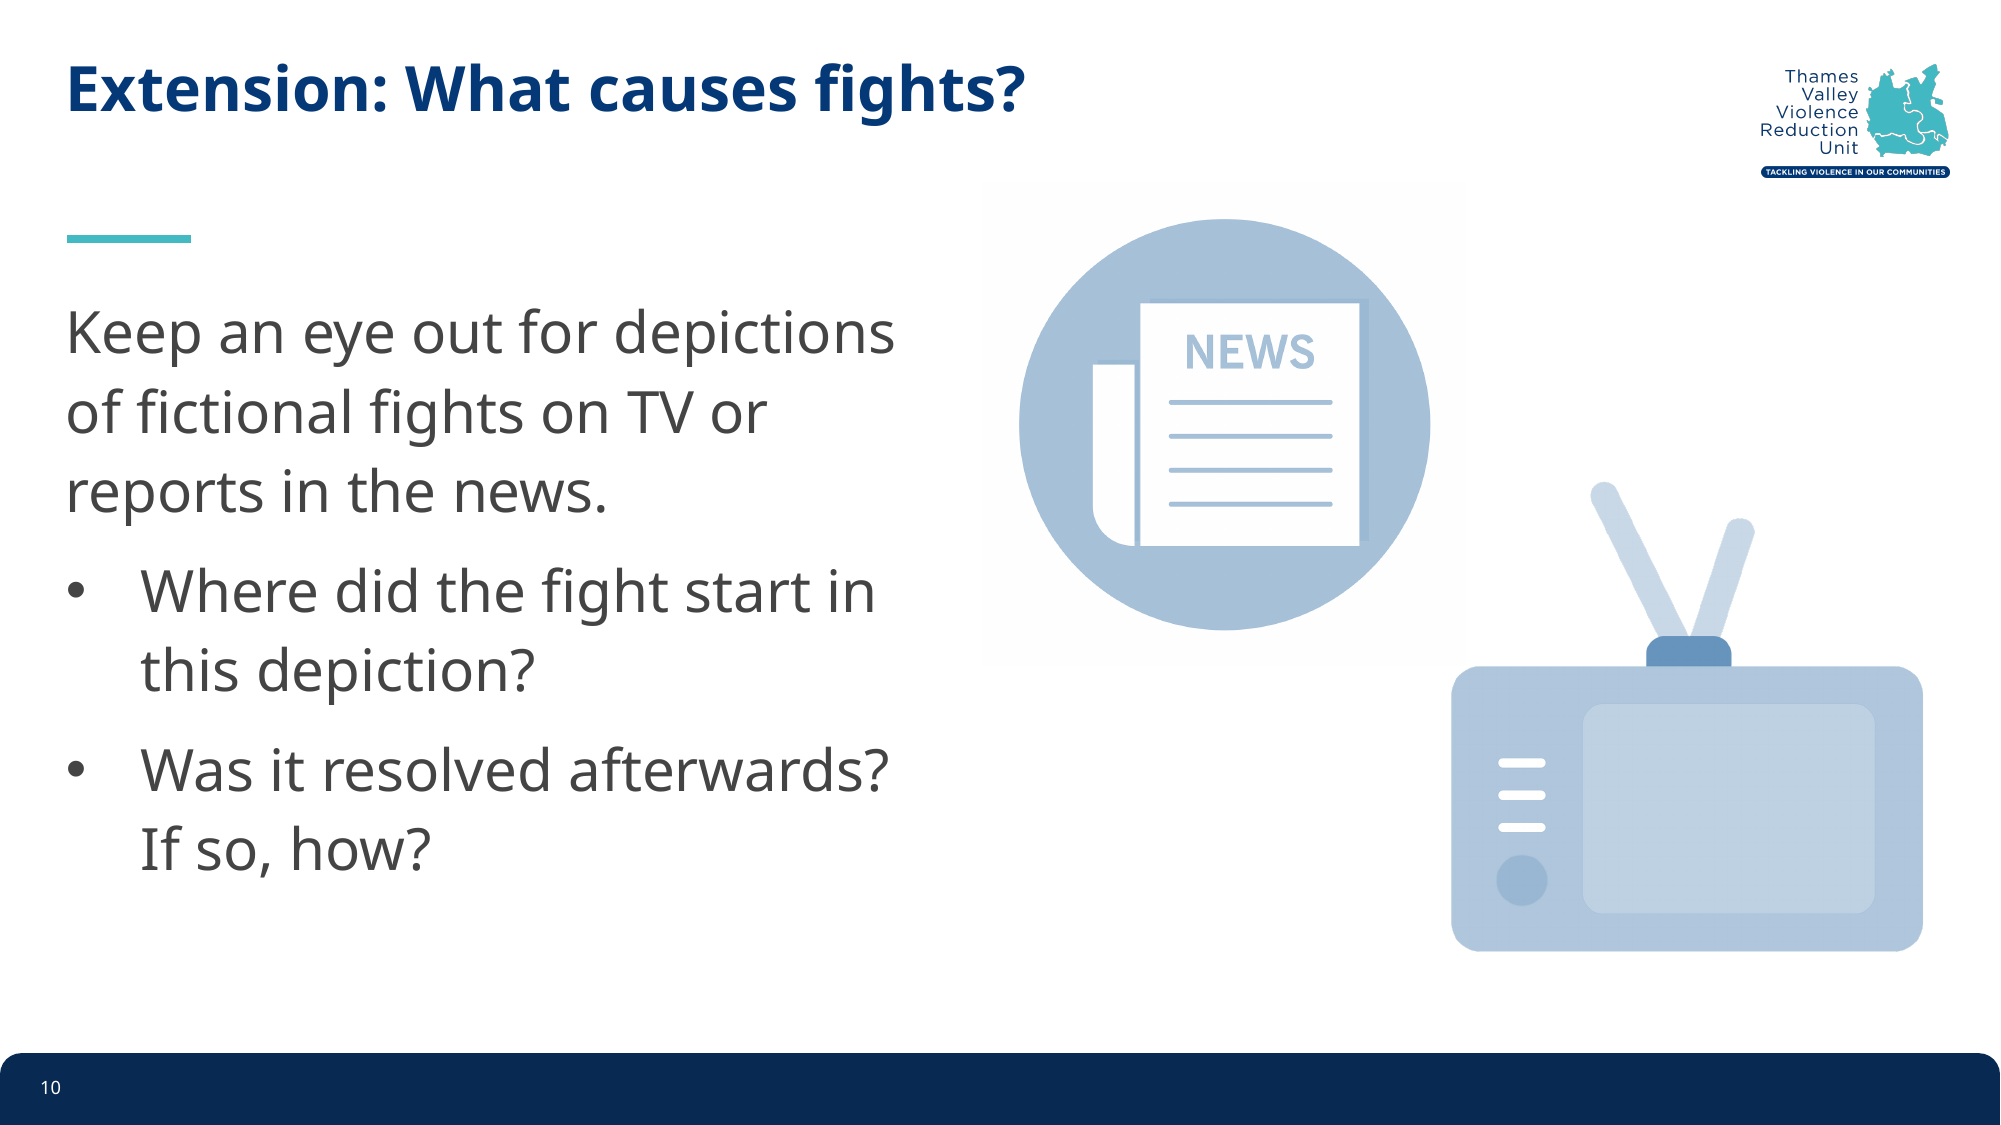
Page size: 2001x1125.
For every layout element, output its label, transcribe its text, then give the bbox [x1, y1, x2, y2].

picture [982, 182, 2000, 1125]
list Keep an eye out for depictions of fictional fights on TV or reports in the news. Where did the fight start in this depiction? Was it resolved afterwards? If so, how? [50, 278, 915, 981]
title Extension: What causes fights? [50, 50, 1716, 200]
text_box 10 [25, 1068, 357, 1107]
picture [1761, 64, 1950, 178]
